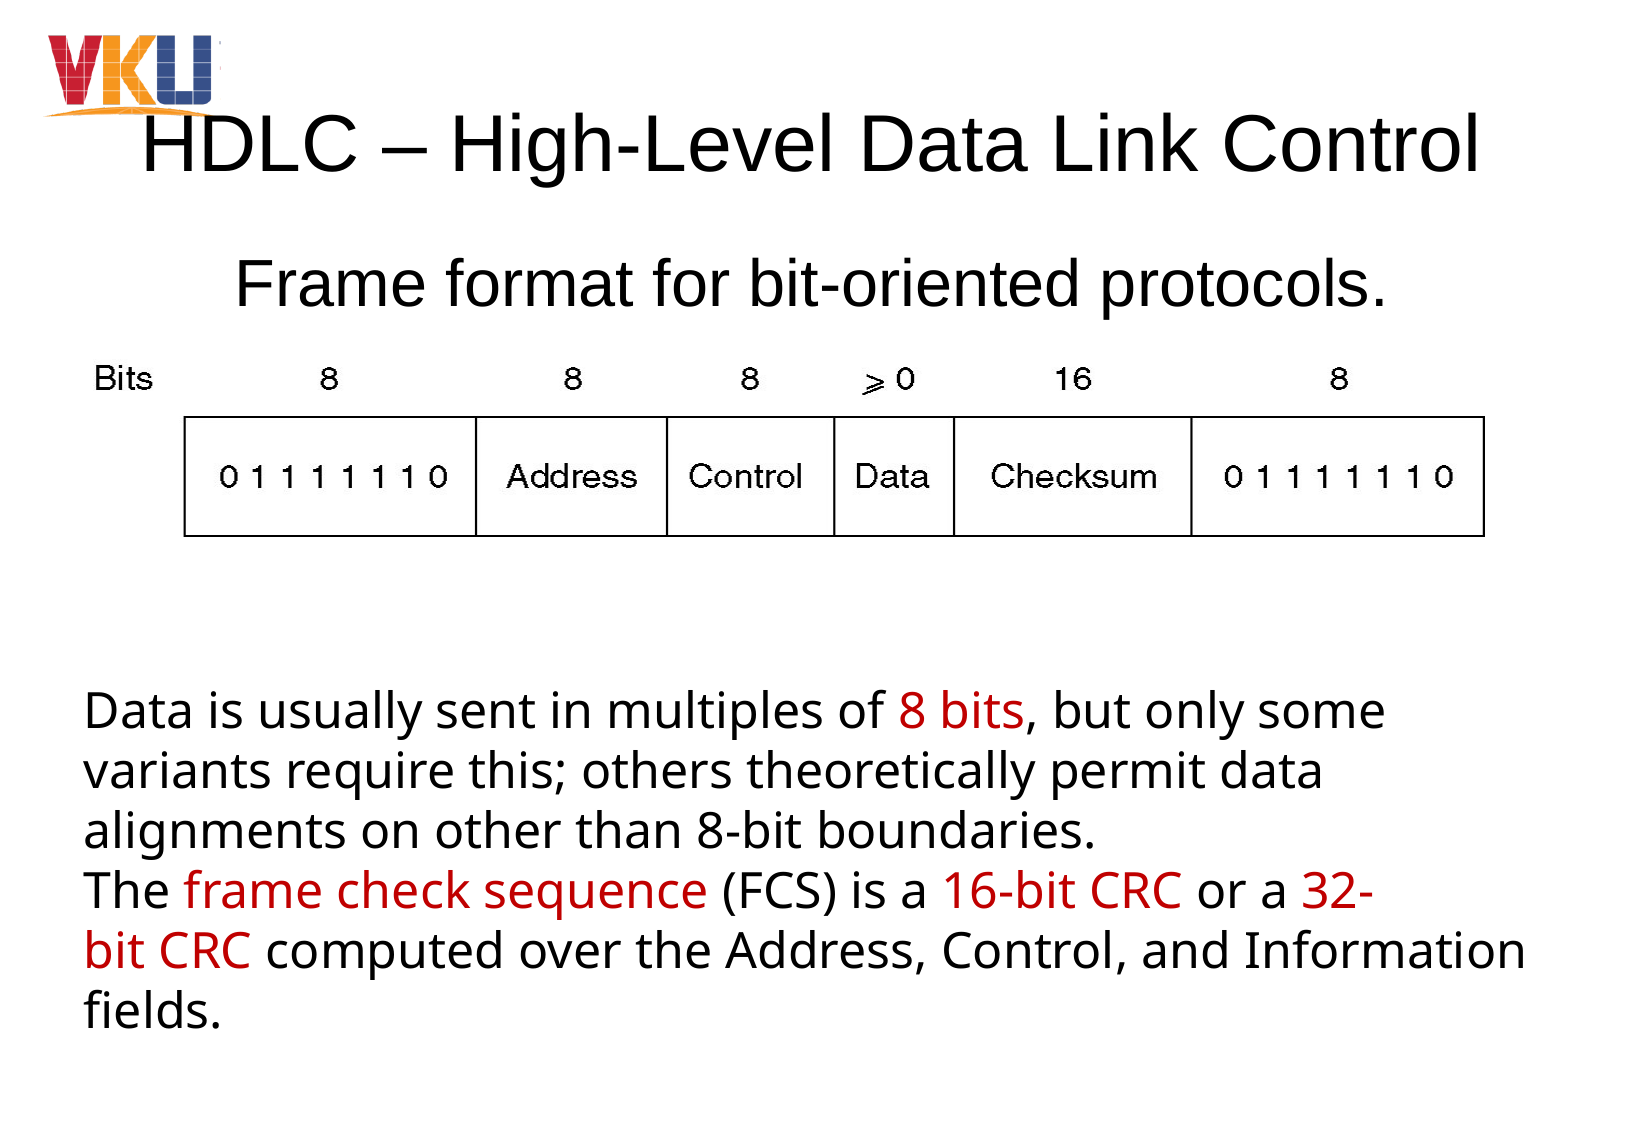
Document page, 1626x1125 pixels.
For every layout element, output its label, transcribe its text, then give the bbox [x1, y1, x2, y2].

picture [92, 359, 1485, 538]
title HDLC – High-Level Data Link Control [81, 45, 1544, 232]
list Frame format for bit-oriented protocols. [81, 232, 1544, 671]
picture [32, 21, 228, 129]
text_box Data is usually sent in multiples of 8 bits, but only some variants require this; others theoretically permit data alignments on other than 8-bit boundaries. The frame check sequence (FCS) is a 16-bit CRC or a 32-bit CRC computed over the Address, Control, and Information fields. [69, 671, 1545, 1046]
